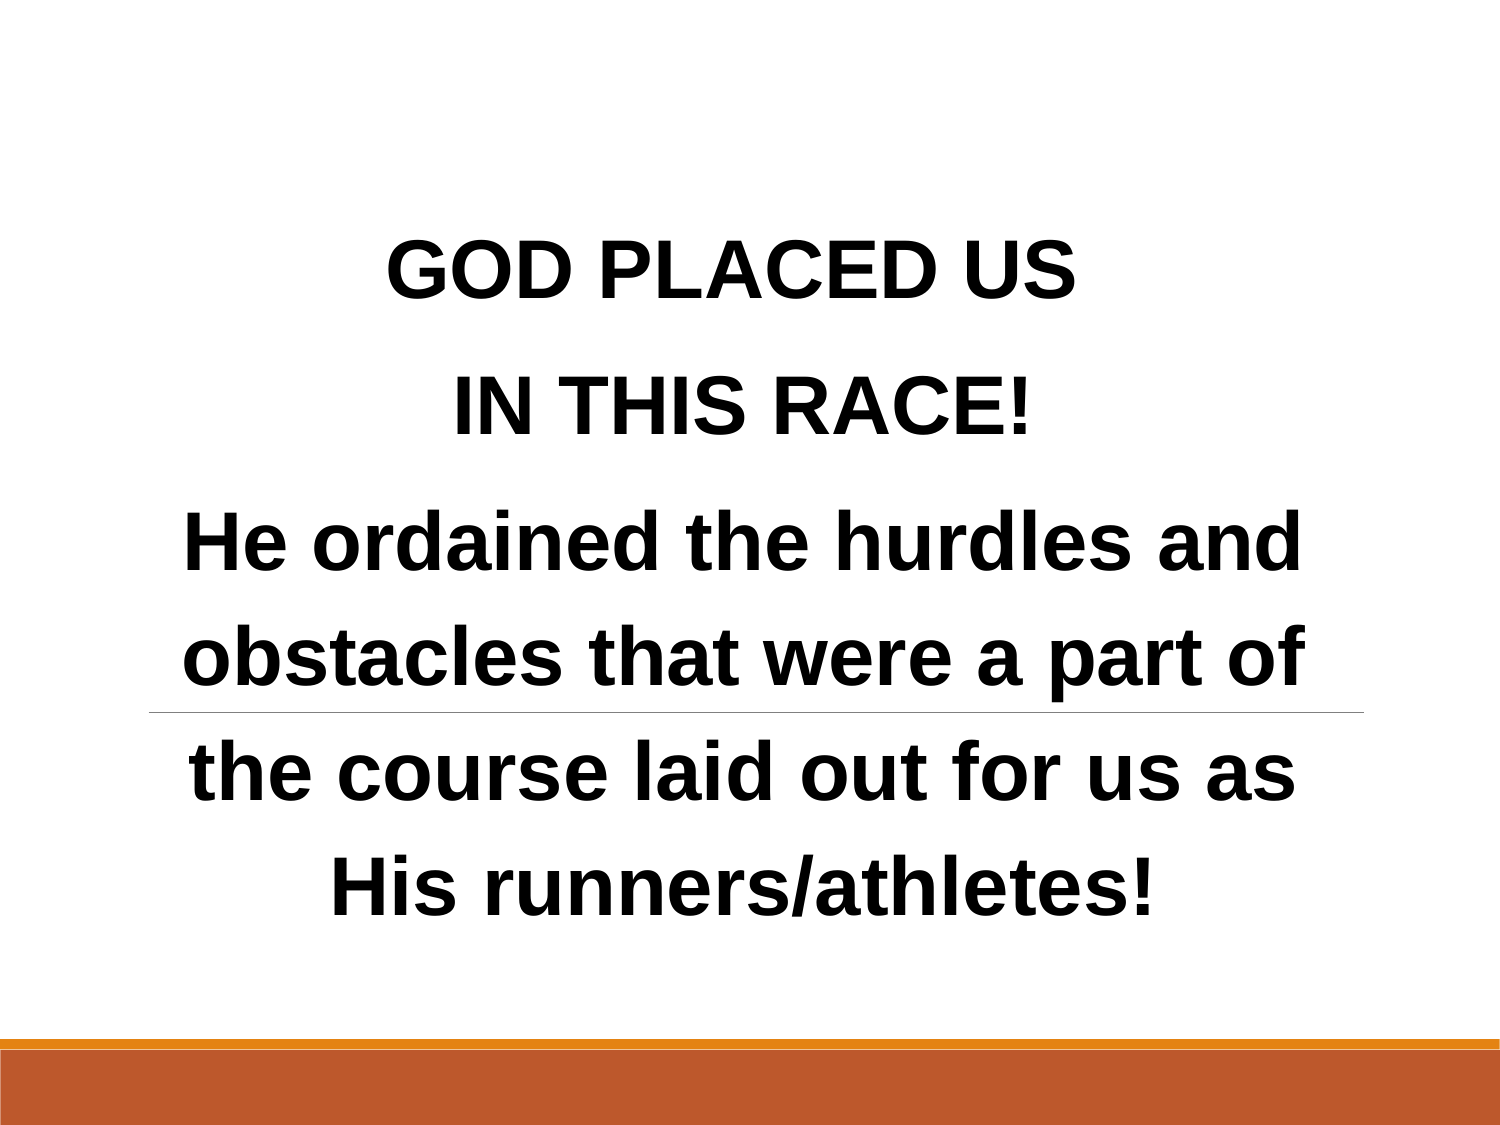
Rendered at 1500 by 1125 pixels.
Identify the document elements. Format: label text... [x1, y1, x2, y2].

text_box GOD PLACED US IN THIS RACE! He ordained the hurdles and obstacles that were a part of the course laid out for us as His runners/athletes! [162, 193, 1325, 940]
